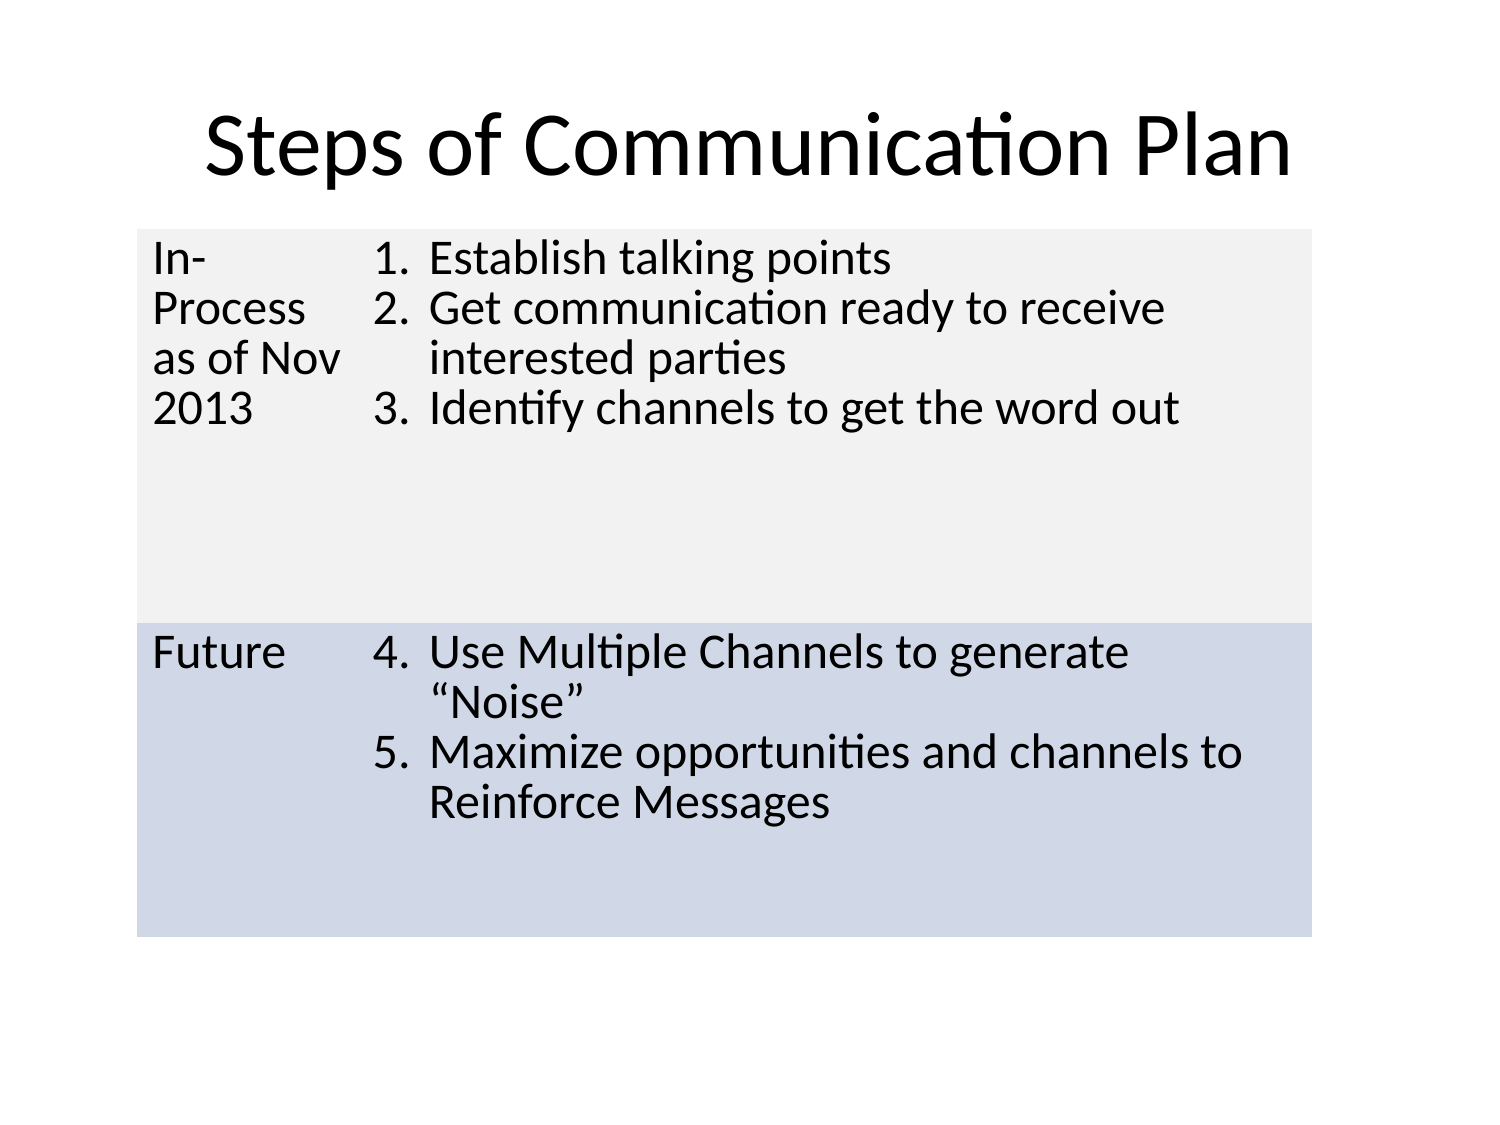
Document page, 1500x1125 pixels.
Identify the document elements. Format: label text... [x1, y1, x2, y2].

title Steps of Communication Plan [75, 45, 1425, 233]
table_cell Future [137, 623, 358, 937]
table_header In-Process as of Nov 2013 [137, 229, 358, 623]
table_header Establish talking points Get communication ready to receive interested parties Identify channels to get the word out [358, 229, 1312, 623]
table_cell Use Multiple Channels to generate “Noise” Maximize opportunities and channels to Reinforce Messages [358, 623, 1312, 937]
